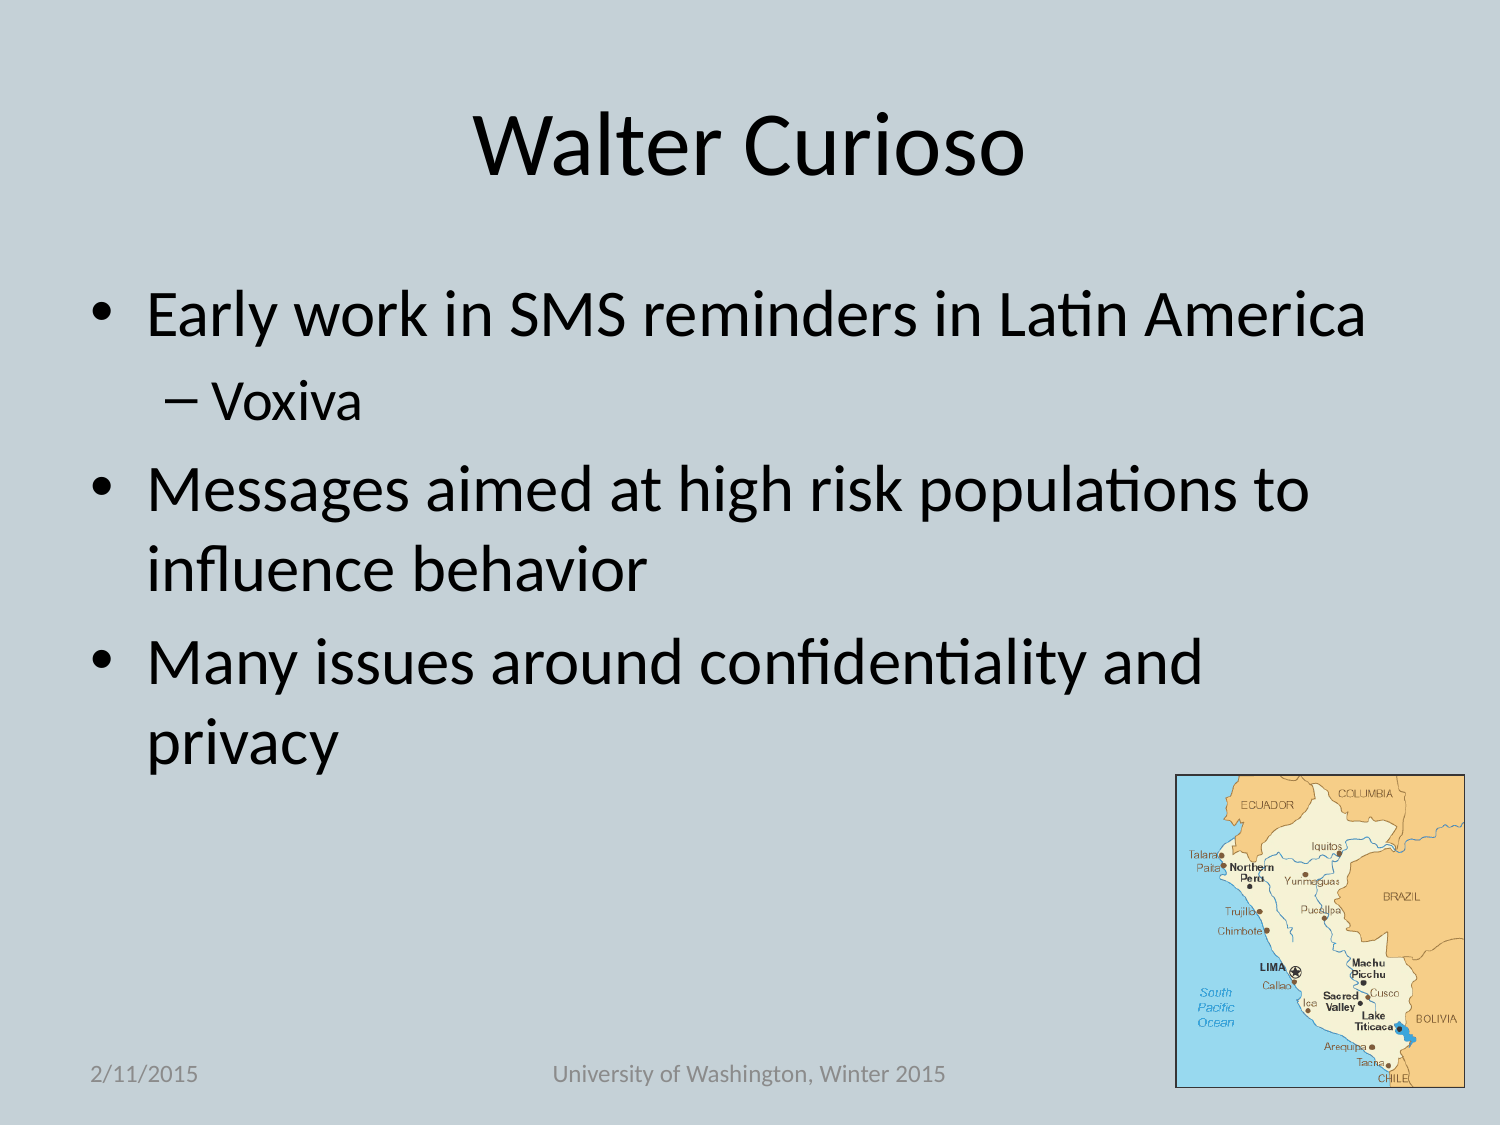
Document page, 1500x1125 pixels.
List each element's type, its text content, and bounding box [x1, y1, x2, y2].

picture [1174, 774, 1465, 1088]
footer University of Washington, Winter 2015 [512, 1042, 988, 1103]
title Walter Curioso [75, 45, 1425, 233]
slide_number 18 [1074, 1042, 1425, 1103]
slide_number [75, 1042, 425, 1103]
list Early work in SMS reminders in Latin America Voxiva Messages aimed at high risk populations to influence behavior Many issues around confidentiality and privacy [75, 262, 1425, 1005]
